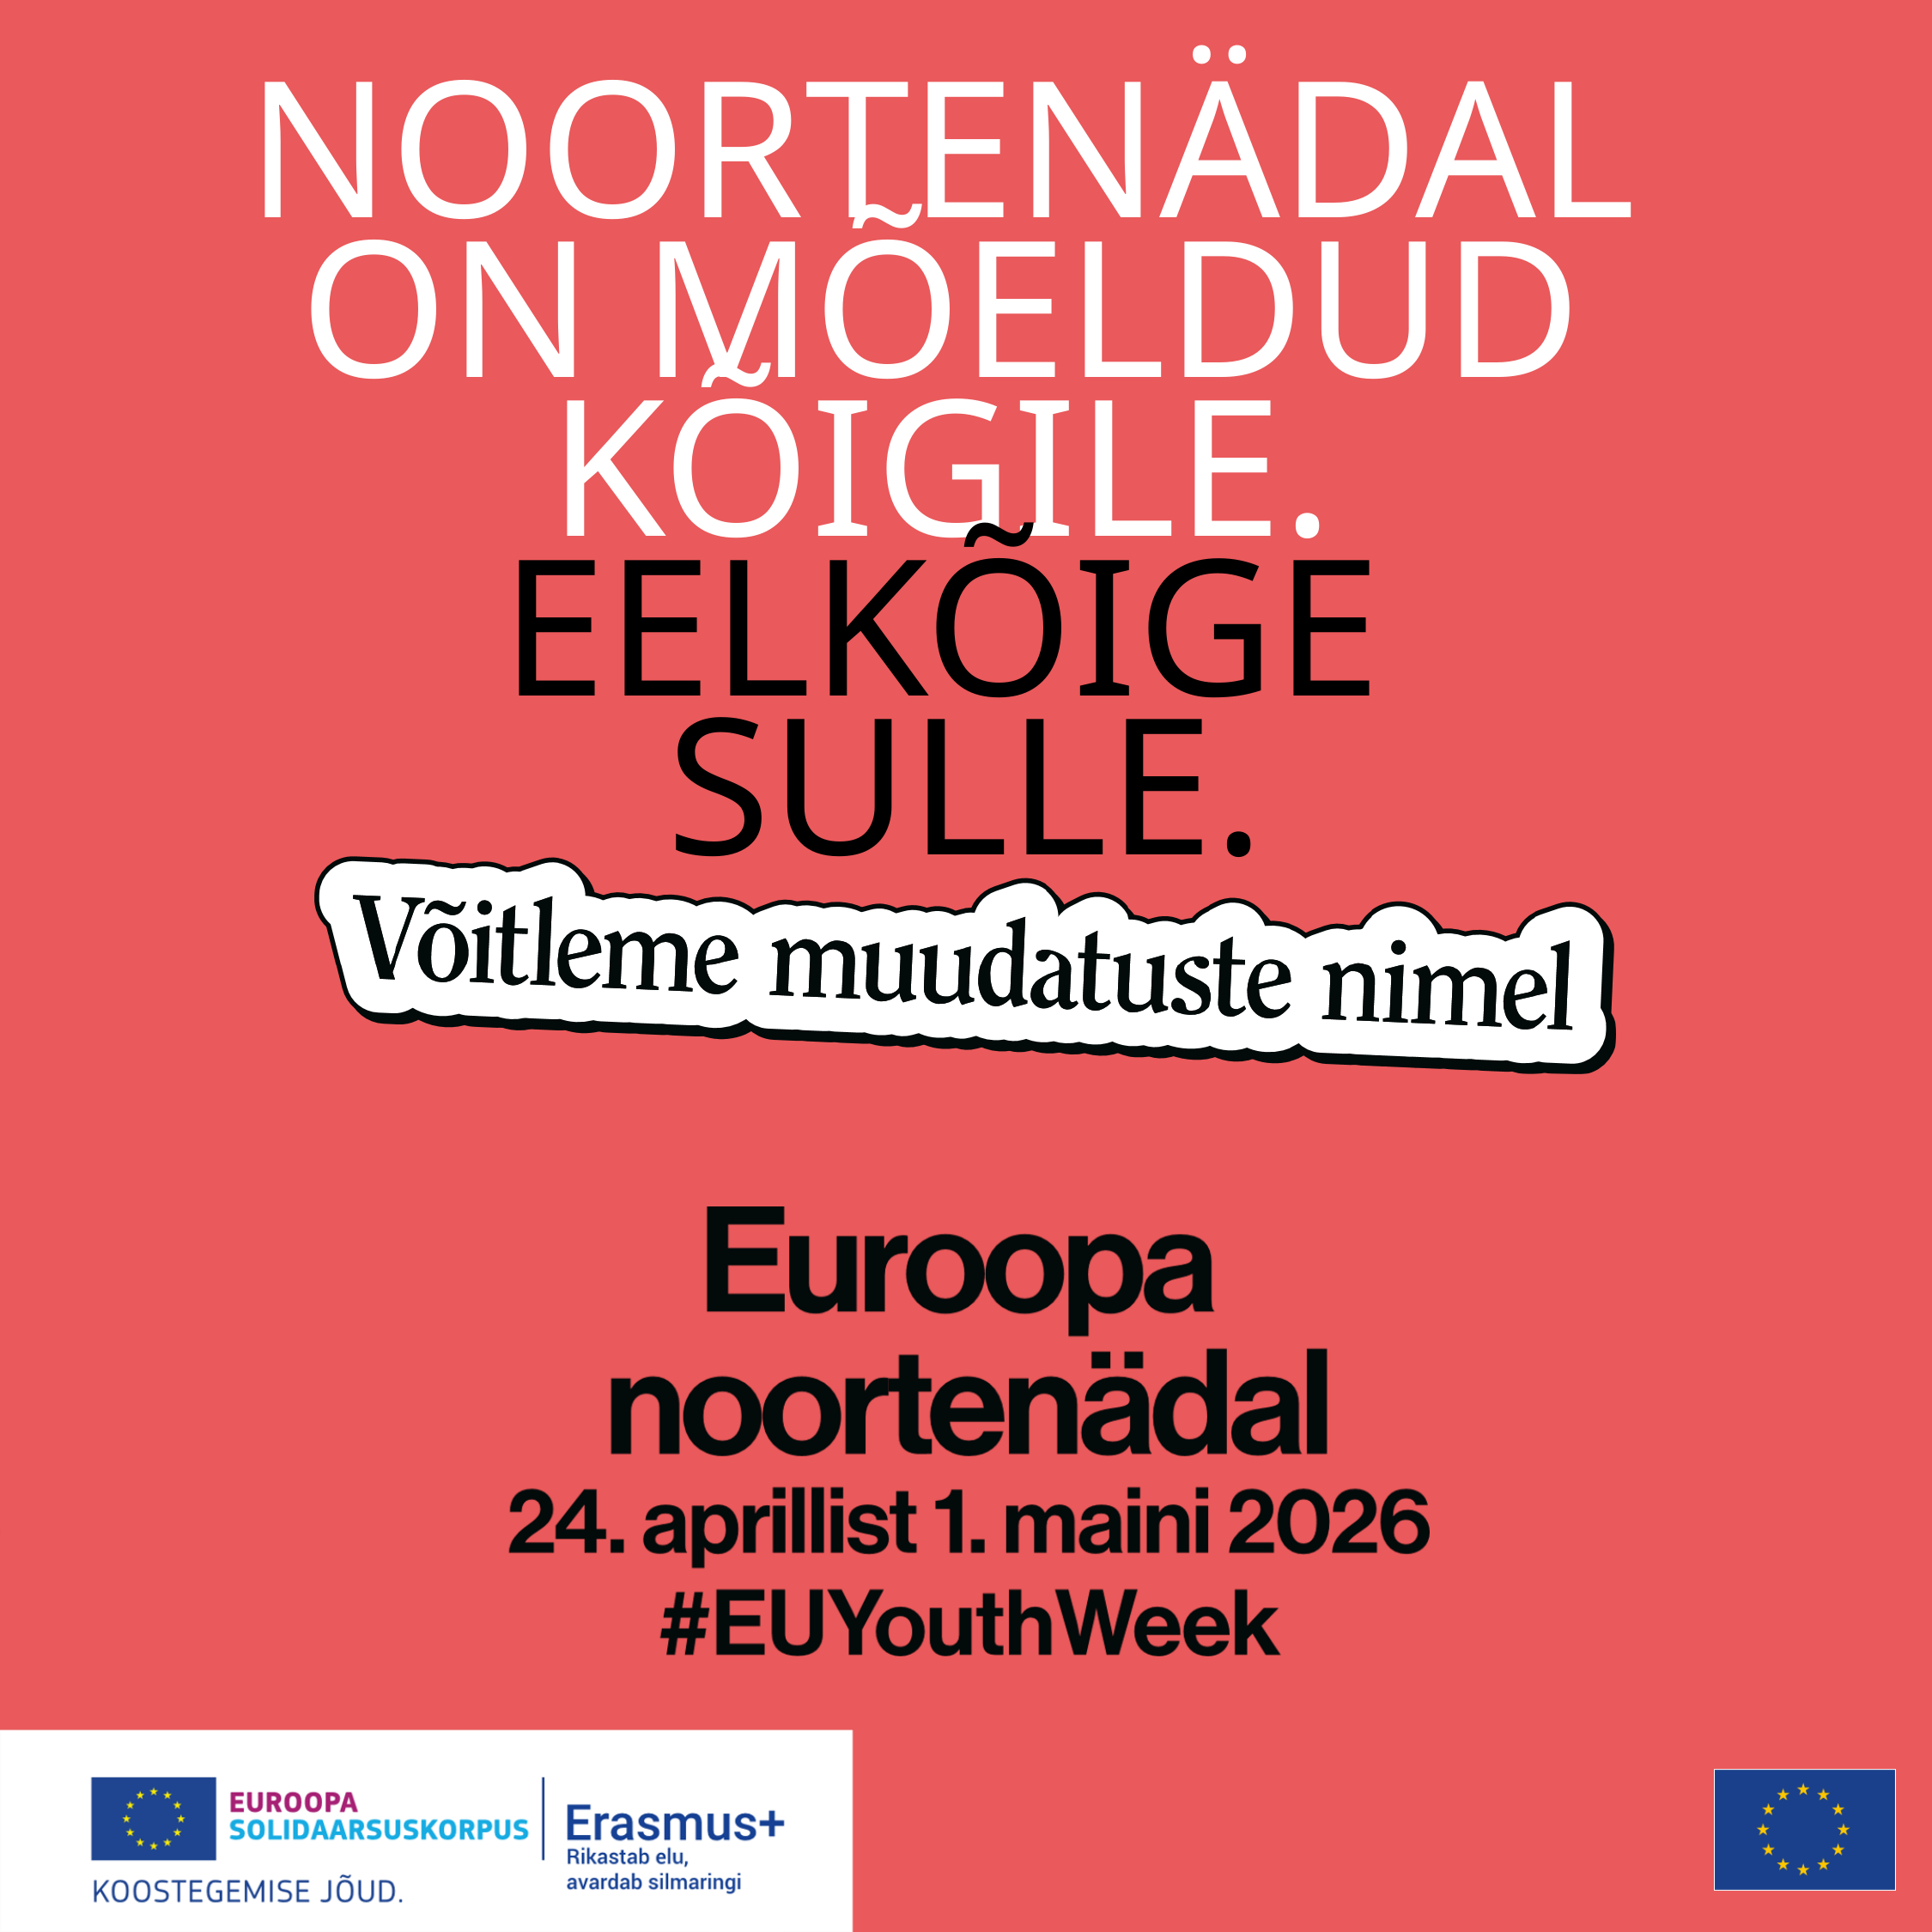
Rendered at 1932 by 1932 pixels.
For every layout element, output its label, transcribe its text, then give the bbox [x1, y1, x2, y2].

picture [314, 856, 1617, 1074]
picture [1714, 1769, 1896, 1892]
picture [0, 1206, 1431, 1932]
text_box NOORTENÄDAL ON MÕELDUD KÕIGILE. EELKÕIGE SULLE. [242, 86, 1690, 891]
